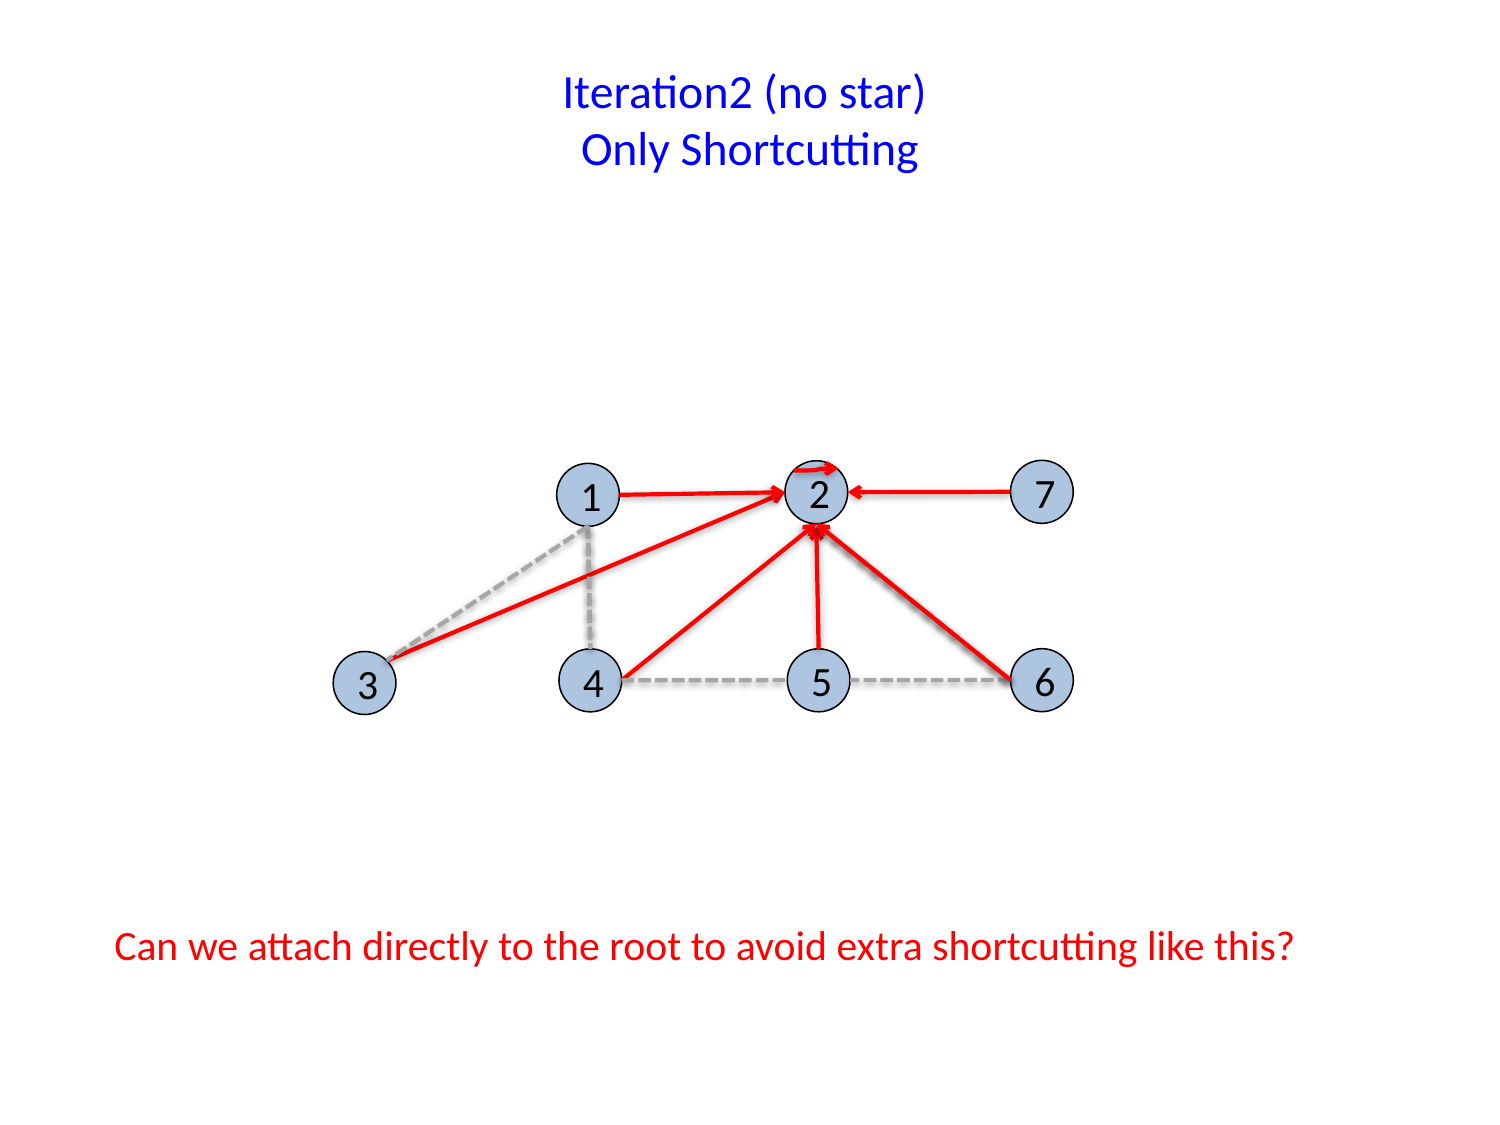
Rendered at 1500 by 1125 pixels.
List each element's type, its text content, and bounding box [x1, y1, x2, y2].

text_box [619, 491, 786, 495]
text_box 2 [799, 461, 809, 466]
text_box Can we attach directly to the root to avoid extra shortcutting like this? [99, 911, 1311, 976]
text_box 6 [1012, 648, 1074, 712]
text_box 5 [788, 690, 848, 712]
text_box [816, 523, 1011, 681]
text_box 7 [1010, 460, 1074, 524]
title Iteration2 (no star) Only Shortcutting [75, 52, 1425, 240]
text_box 4 [558, 669, 621, 712]
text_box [621, 523, 812, 681]
text_box 2 [785, 471, 848, 521]
text_box 3 [333, 651, 396, 715]
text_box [386, 491, 786, 661]
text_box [386, 525, 589, 661]
text_box 1 [557, 463, 619, 490]
